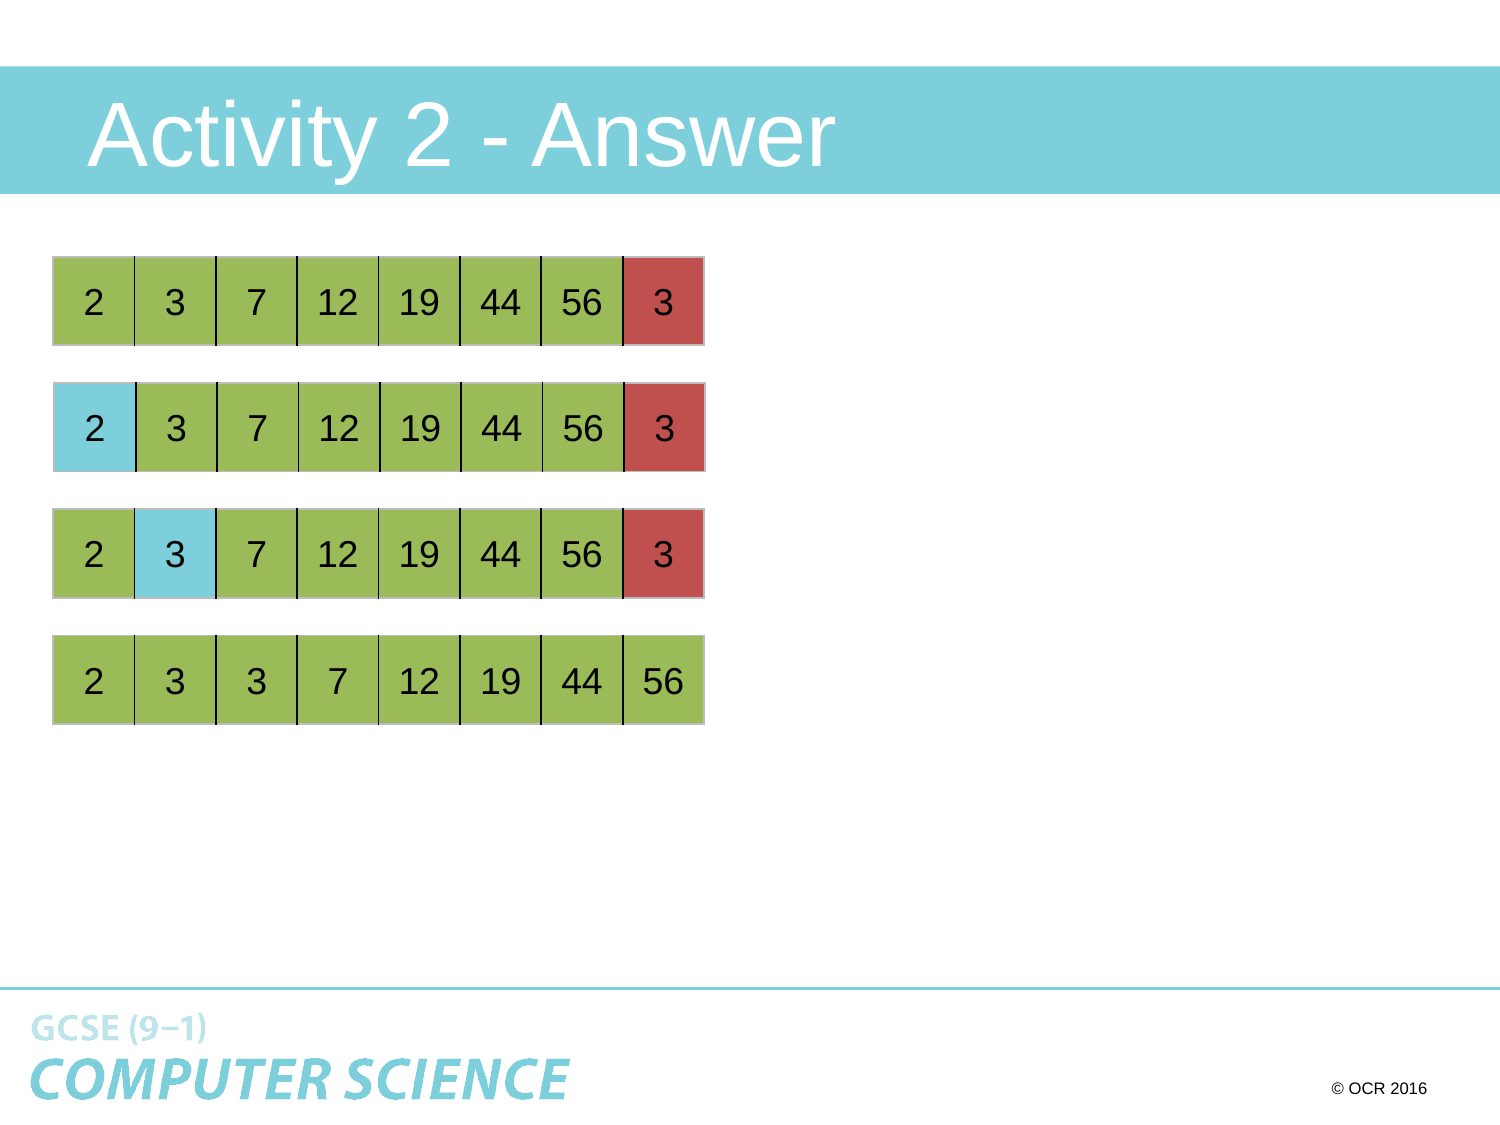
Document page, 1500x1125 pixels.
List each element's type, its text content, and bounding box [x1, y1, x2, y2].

table_header 7 [298, 636, 378, 723]
table_header 56 [542, 258, 622, 344]
table_header 2 [54, 636, 134, 723]
table_header 44 [542, 636, 622, 723]
table_header 12 [379, 636, 459, 723]
table_header 12 [298, 258, 378, 344]
title Activity 2 - Answer [0, 66, 1500, 194]
table_header 56 [542, 510, 622, 597]
table_header 56 [624, 636, 703, 723]
table_header 12 [298, 510, 378, 597]
table_header 2 [55, 384, 135, 471]
table_header 7 [217, 510, 296, 597]
table_header 3 [135, 636, 215, 723]
table_header 19 [379, 258, 459, 344]
table_header 44 [461, 510, 540, 597]
table_header 7 [218, 384, 298, 471]
table_header 19 [381, 384, 460, 471]
table_header 44 [461, 258, 540, 344]
table_header 3 [625, 384, 704, 471]
table_header 2 [54, 510, 134, 597]
table_header 3 [624, 510, 703, 597]
table_header 7 [217, 258, 296, 344]
table_header 44 [462, 384, 542, 471]
table_header 2 [54, 258, 134, 344]
table_header 3 [624, 258, 703, 344]
table_header 3 [135, 510, 215, 597]
table_header 12 [299, 384, 379, 471]
table_header 3 [135, 258, 215, 344]
table_header 3 [217, 636, 296, 723]
picture [0, 987, 1500, 1124]
table_header 3 [137, 384, 216, 471]
table_header 19 [461, 636, 540, 723]
table_header 19 [379, 510, 459, 597]
table_header 56 [543, 384, 623, 471]
